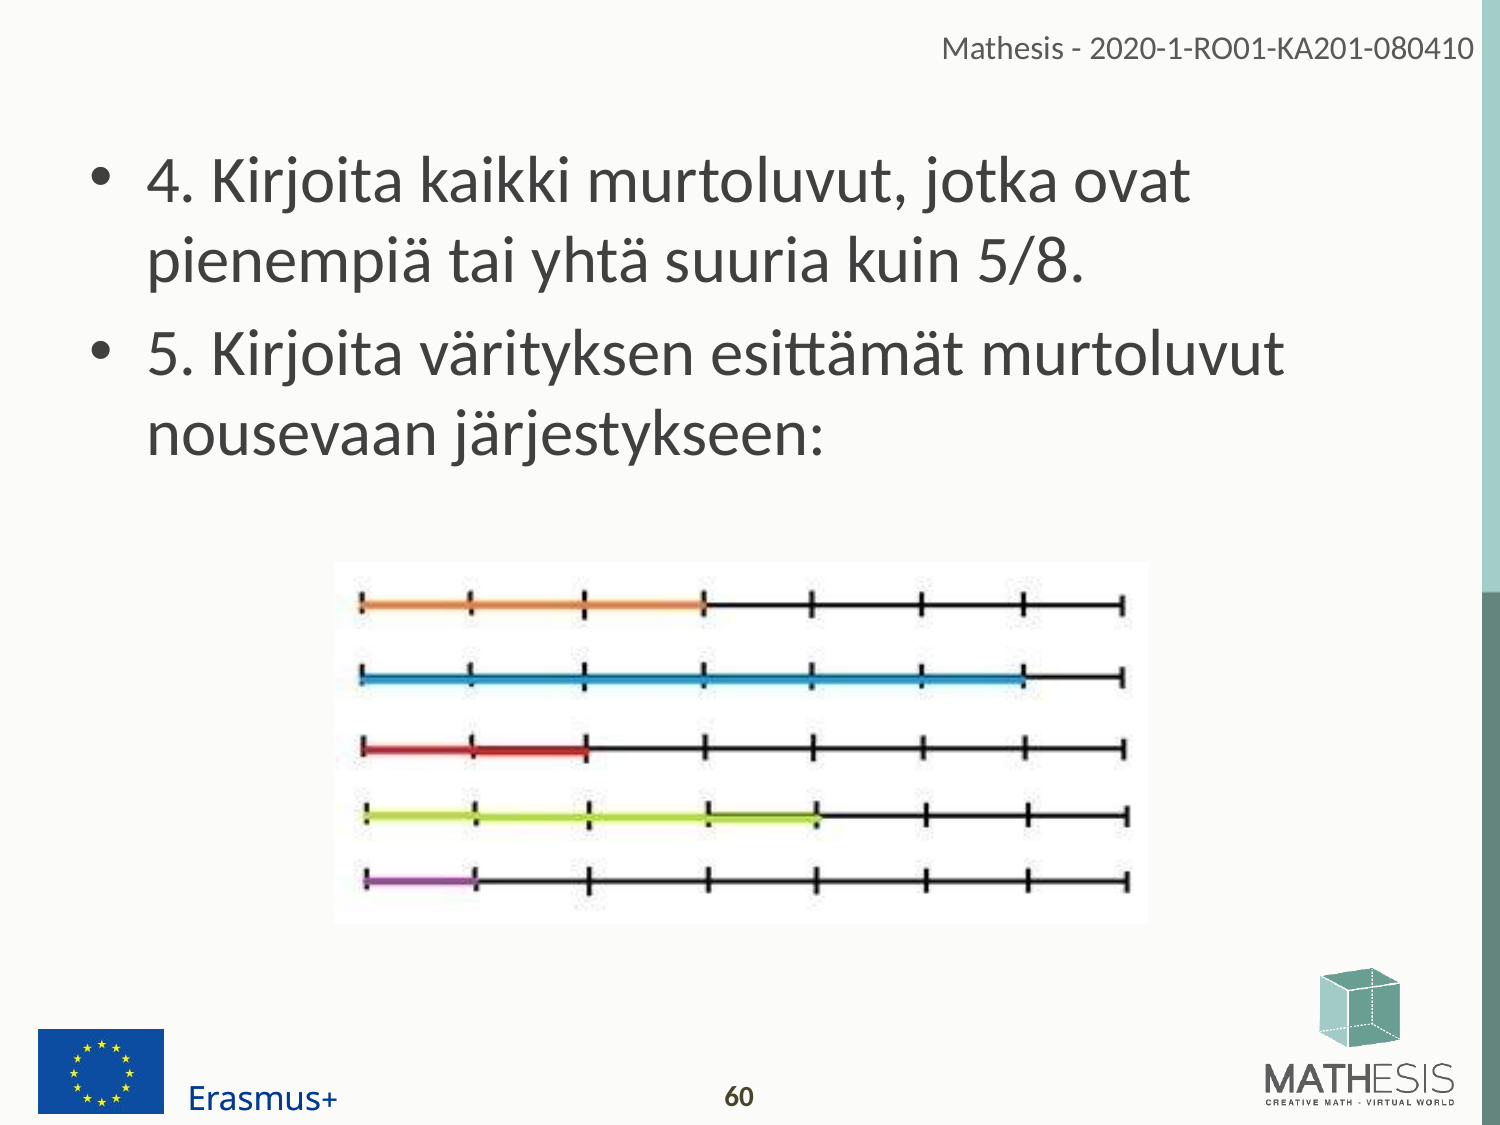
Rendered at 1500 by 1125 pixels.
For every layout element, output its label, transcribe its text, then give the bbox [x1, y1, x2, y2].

picture [333, 562, 1149, 924]
picture [38, 1029, 164, 1114]
list 4. Kirjoita kaikki murtoluvut, jotka ovat pienempiä tai yhtä suuria kuin 5/8. 5. Kirjoita värityksen esittämät murtoluvut nousevaan järjestykseen: [75, 128, 1425, 1005]
